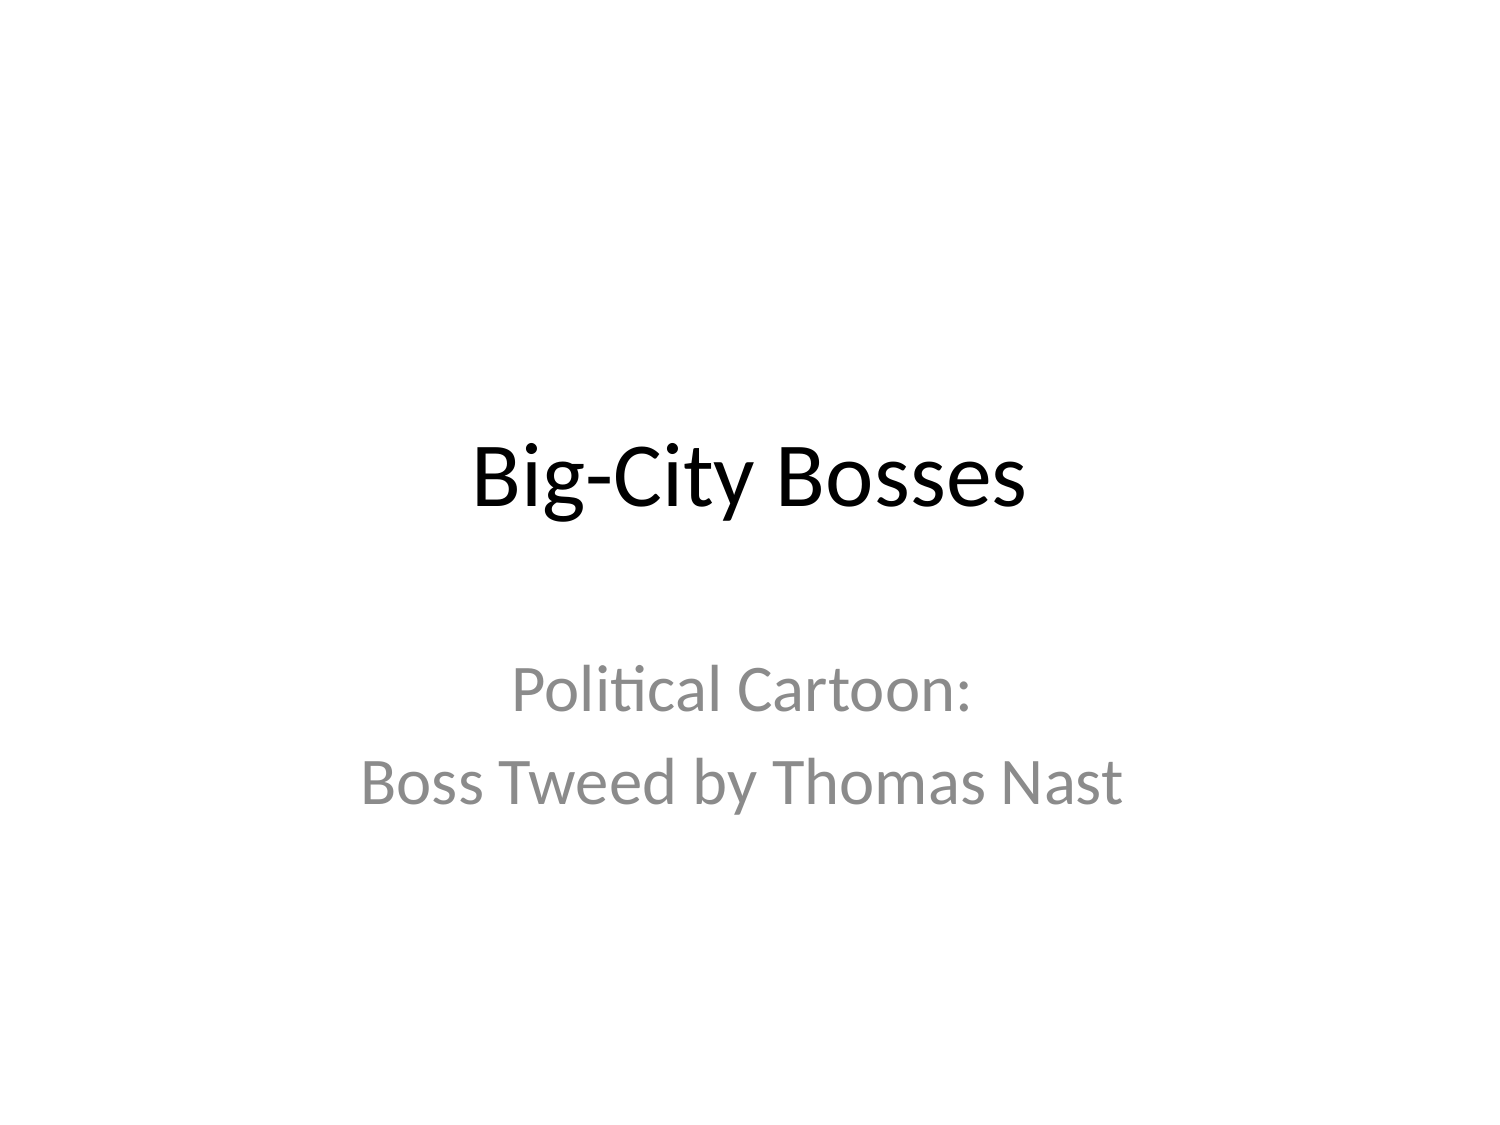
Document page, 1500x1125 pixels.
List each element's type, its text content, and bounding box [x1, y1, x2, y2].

subtitle Political Cartoon: Boss Tweed by Thomas Nast [225, 637, 1275, 925]
title Big-City Bosses [112, 349, 1388, 591]
